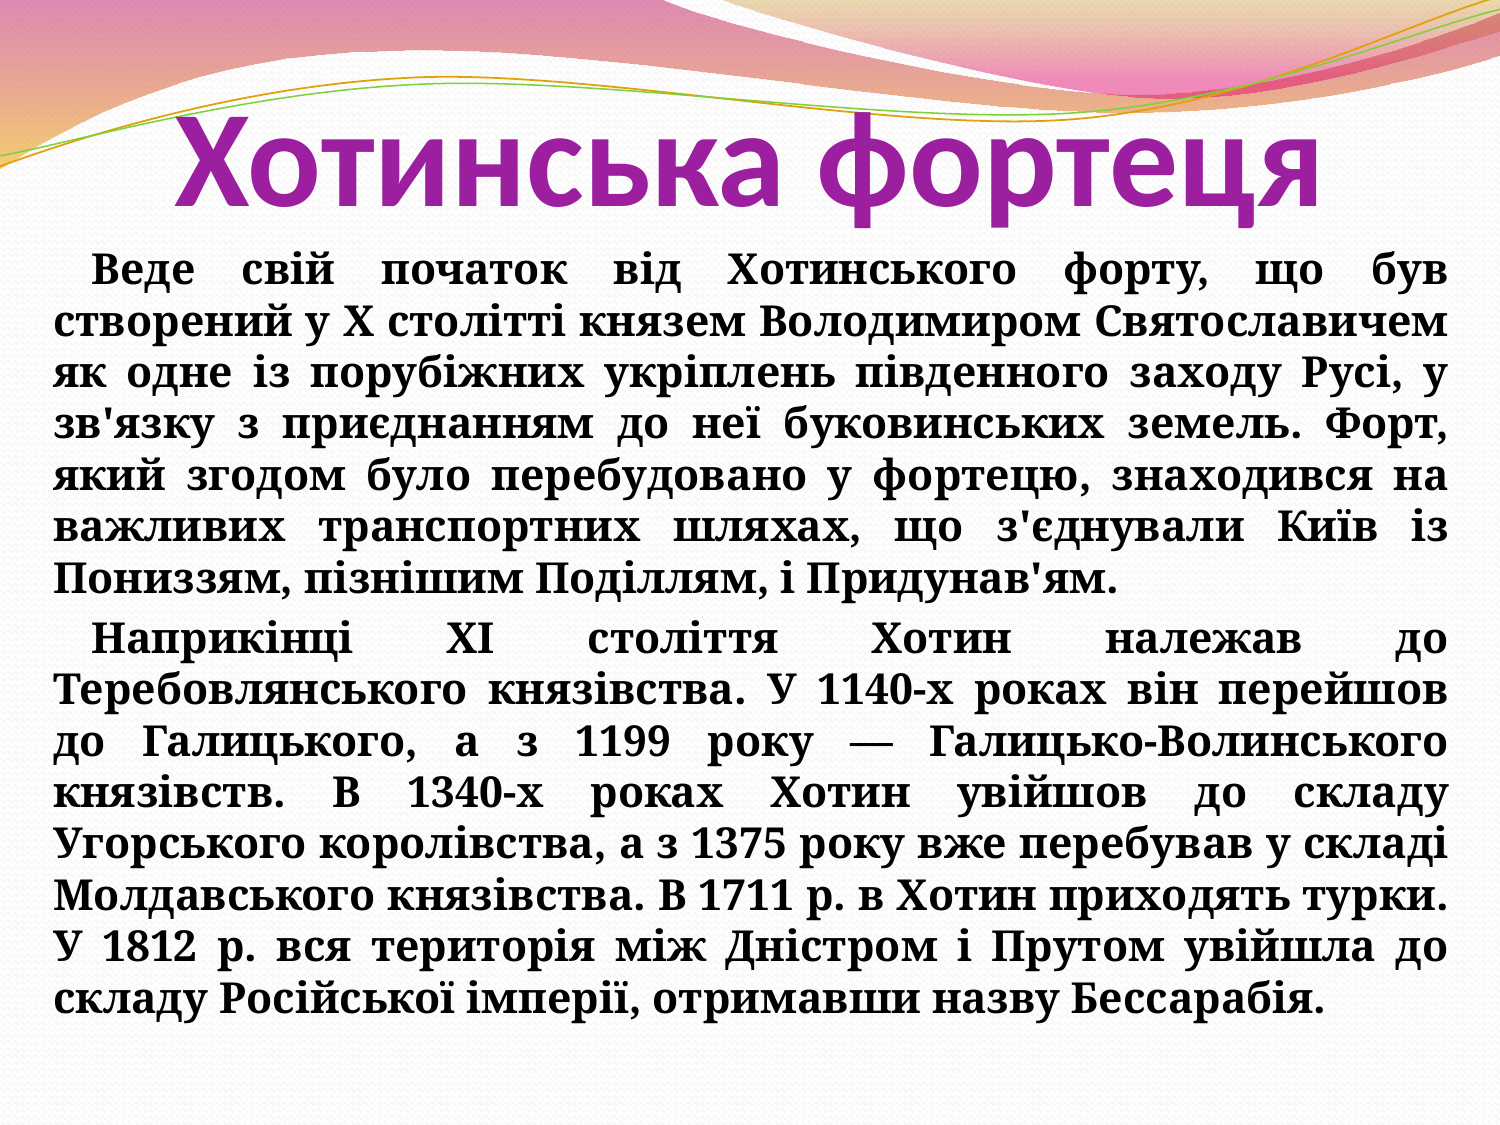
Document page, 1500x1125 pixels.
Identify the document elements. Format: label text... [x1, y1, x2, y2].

title Хотинська фортеця [75, 82, 1425, 234]
list Веде свій початок від Хотинського форту, що був створений у Х столітті князем Володимиром Святославичем як одне із порубіжних укріплень південного заходу Русі, у зв'язку з приєднанням до неї буковинських земель. Форт, який згодом було перебудовано у фортецю, знаходився на важливих транспортних шляхах, що з'єднували Київ із Пониззям, пізнішим Поділлям, і Придунав'ям. Наприкінці ХІ століття Хотин належав до Теребовлянського князівства. У 1140-х роках він перейшов до Галицького, а з 1199 року — Галицько-Волинського князівств. В 1340-х роках Хотин увійшов до складу Угорського королівства, а з 1375 року вже перебував у складі Молдавського князівства. В 1711 р. в Хотин приходять турки. У 1812 р. вся територія між Дністром і Прутом увійшла до складу Російської імперії, отримавши назву Бессарабія. [0, 234, 1465, 1102]
